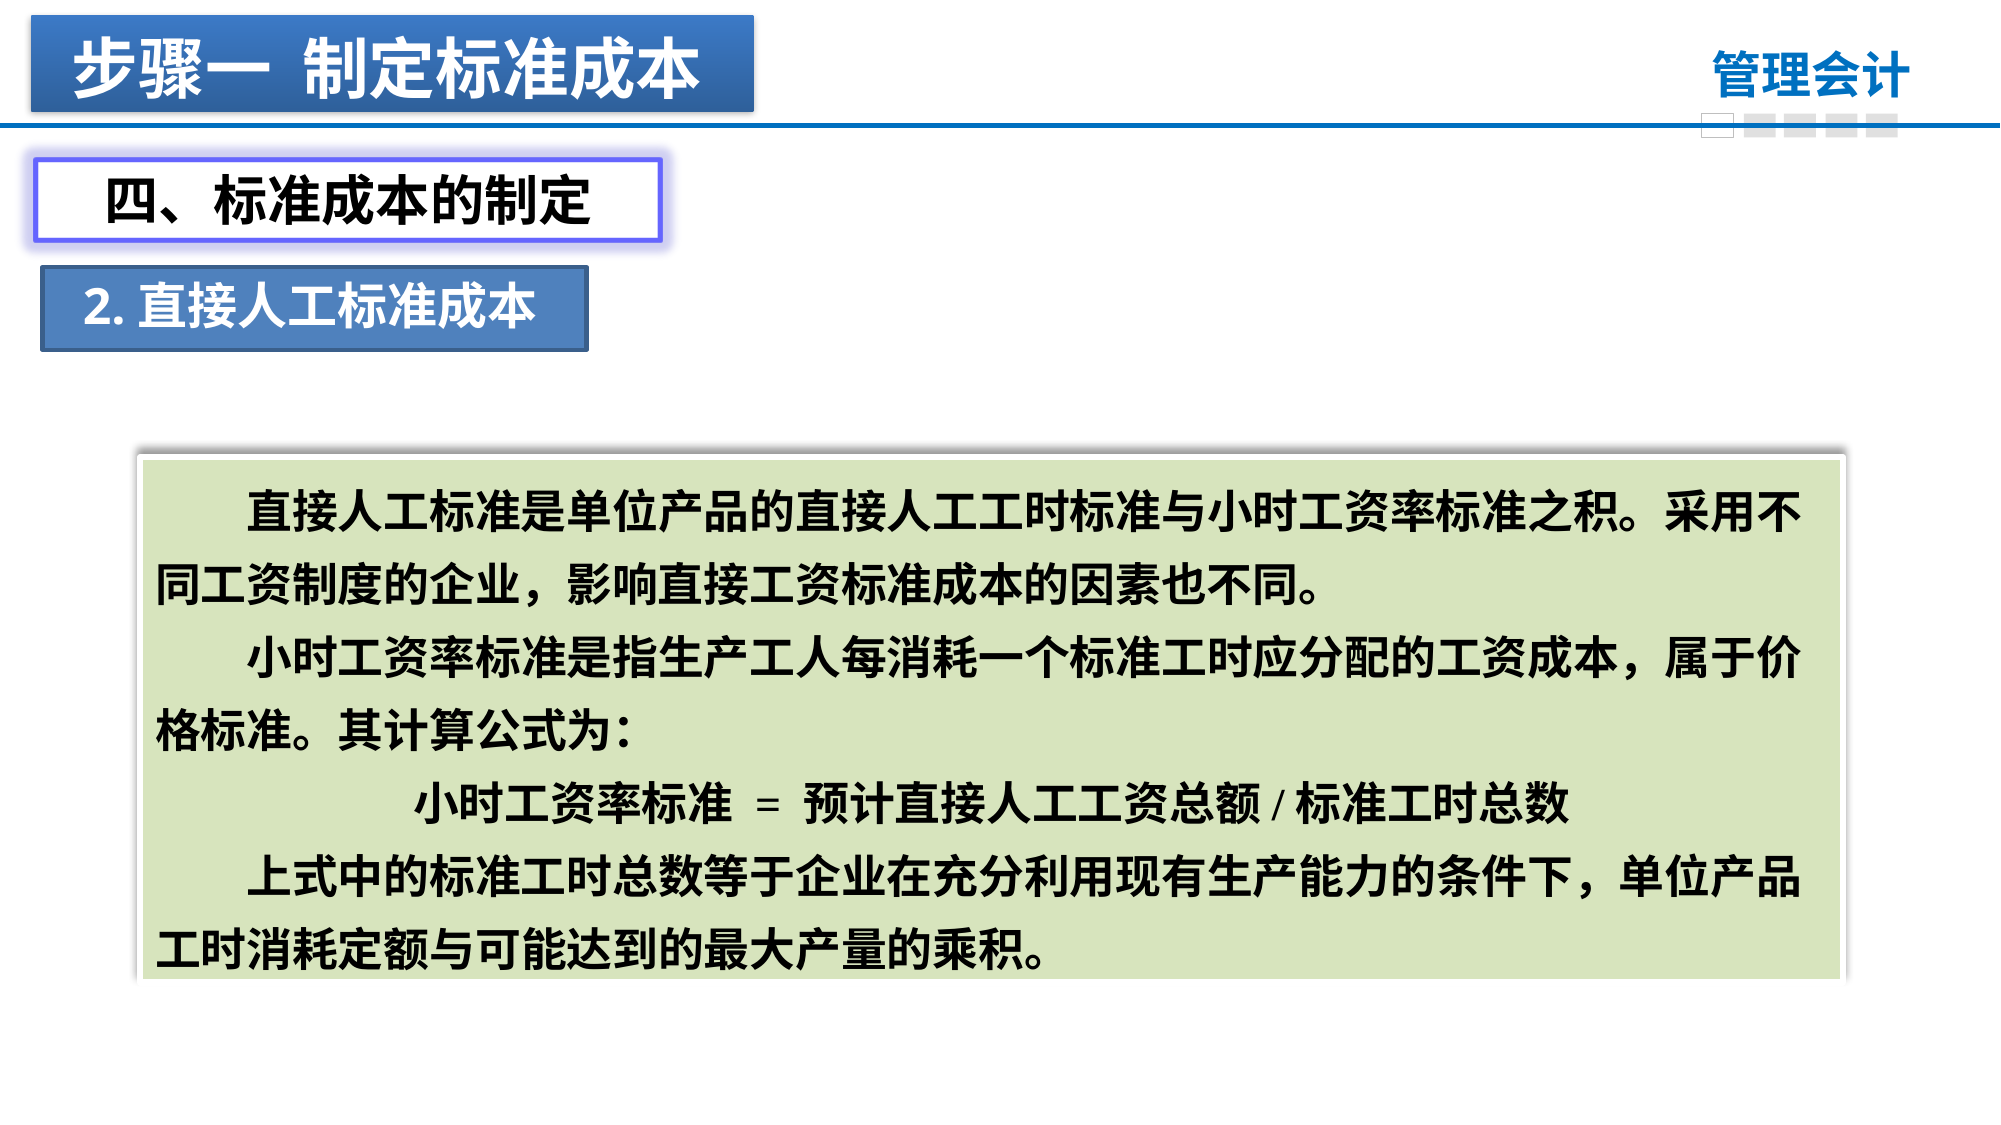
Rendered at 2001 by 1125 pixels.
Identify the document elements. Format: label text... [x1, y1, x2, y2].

text_box 直接人工标准是单位产品的直接人工工时标准与小时工资率标准之积。采用不同工资制度的企业，影响直接工资标准成本的因素也不同。 小时工资率标准是指生产工人每消耗一个标准工时应分配的工资成本，属于价格标准。其计算公式为： 小时工资率标准 = 预计直接人工工资总额/标准工时总数 上式中的标准工时总数等于企业在充分利用现有生产能力的条件下，单位产品工时消耗定额与可能达到的最大产量的乘积。 [137, 454, 1846, 986]
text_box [42, 266, 587, 351]
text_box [31, 14, 754, 117]
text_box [7, 132, 689, 268]
